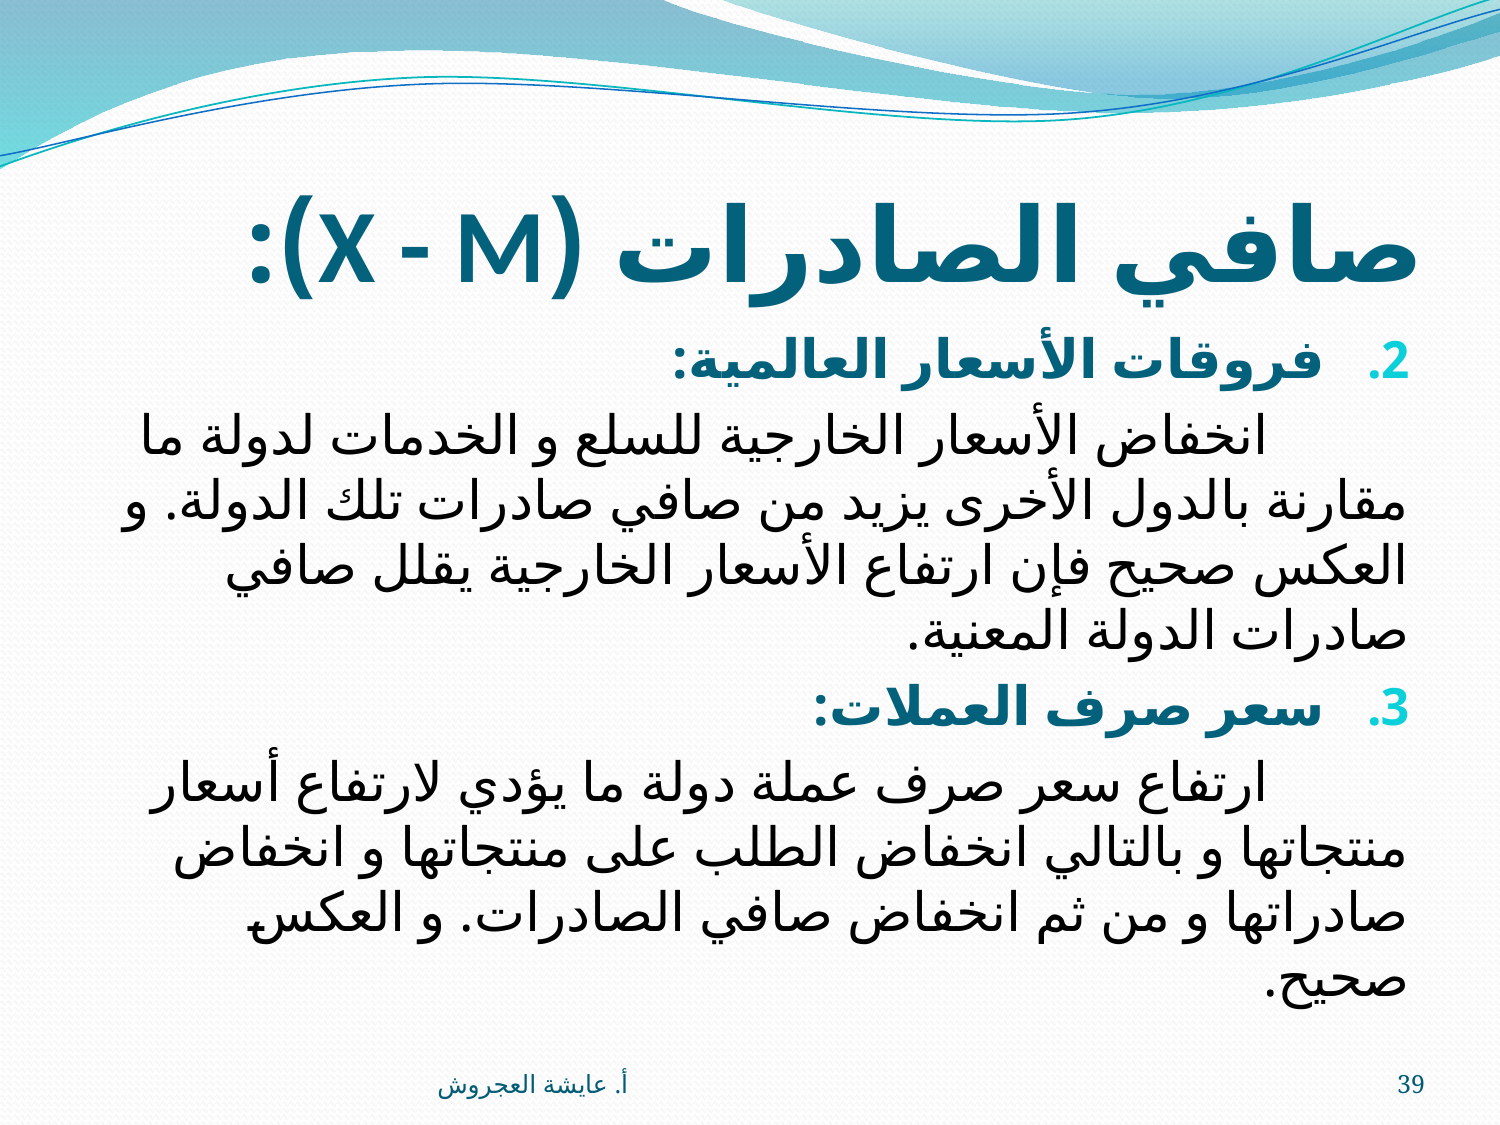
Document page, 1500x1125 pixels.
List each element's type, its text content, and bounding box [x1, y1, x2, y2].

slide_number 39 [1299, 1042, 1425, 1103]
list فروقات الأسعار العالمية: انخفاض الأسعار الخارجية للسلع و الخدمات لدولة ما مقارنة بالدول الأخرى يزيد من صافي صادرات تلك الدولة. و العكس صحيح فإن ارتفاع الأسعار الخارجية يقلل صافي صادرات الدولة المعنية. سعر صرف العملات: ارتفاع سعر صرف عملة دولة ما يؤدي لارتفاع أسعار منتجاتها و بالتالي انخفاض الطلب على منتجاتها و انخفاض صادراتها و من ثم انخفاض صافي الصادرات. و العكس صحيح. [75, 317, 1425, 1038]
footer أ. عايشة العجروش [437, 1042, 988, 1103]
title صافي الصادرات (X - M): [75, 115, 1425, 303]
